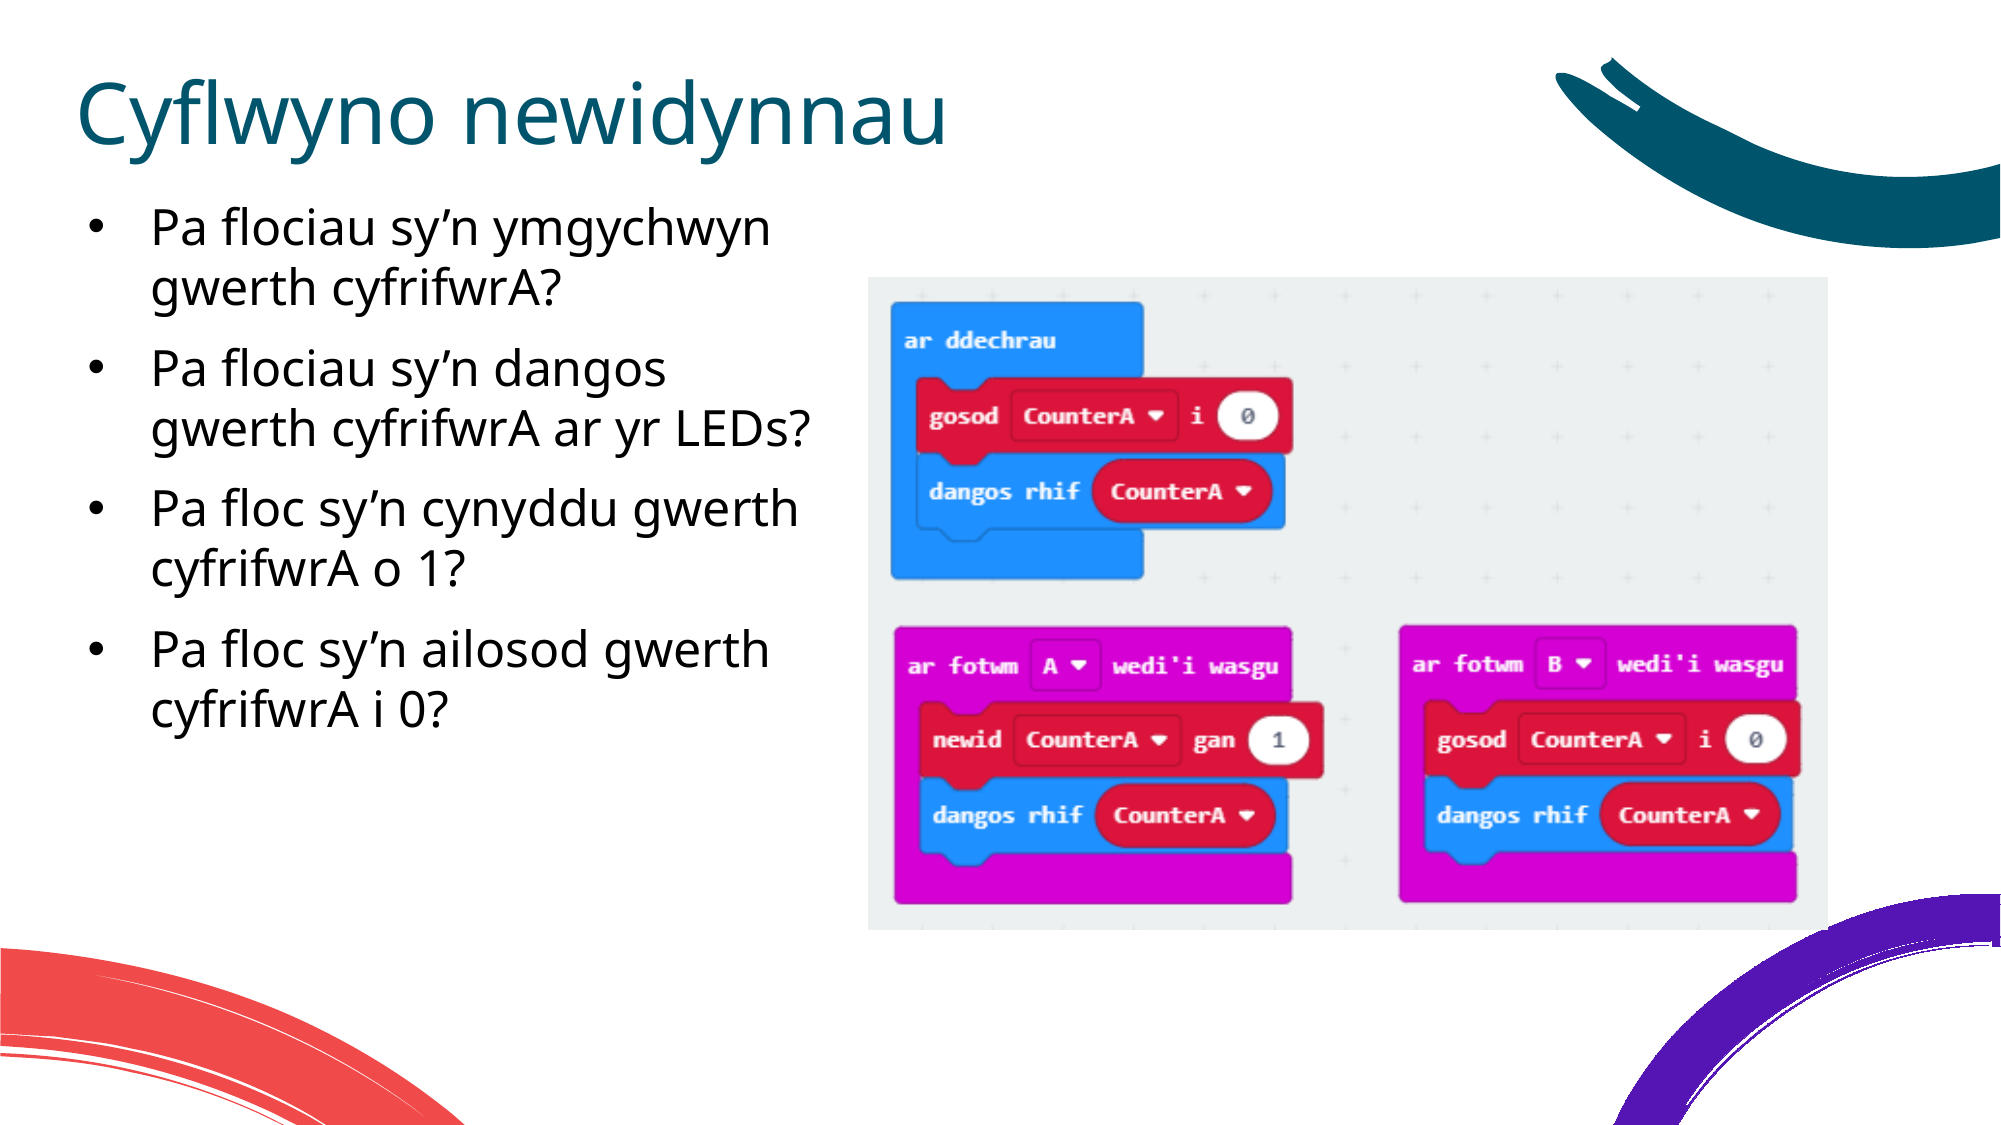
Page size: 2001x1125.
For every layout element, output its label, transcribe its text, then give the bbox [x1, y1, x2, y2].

list Pa flociau sy’n ymgychwyn gwerth cyfrifwrA? Pa flociau sy’n dangos gwerth cyfrifwrA ar yr LEDs? Pa floc sy’n cynyddu gwerth cyfrifwrA o 1? Pa floc sy’n ailosod gwerth cyfrifwrA i 0? [55, 175, 859, 1033]
picture [868, 277, 1829, 930]
title Cyflwyno newidynnau [55, 50, 1828, 184]
